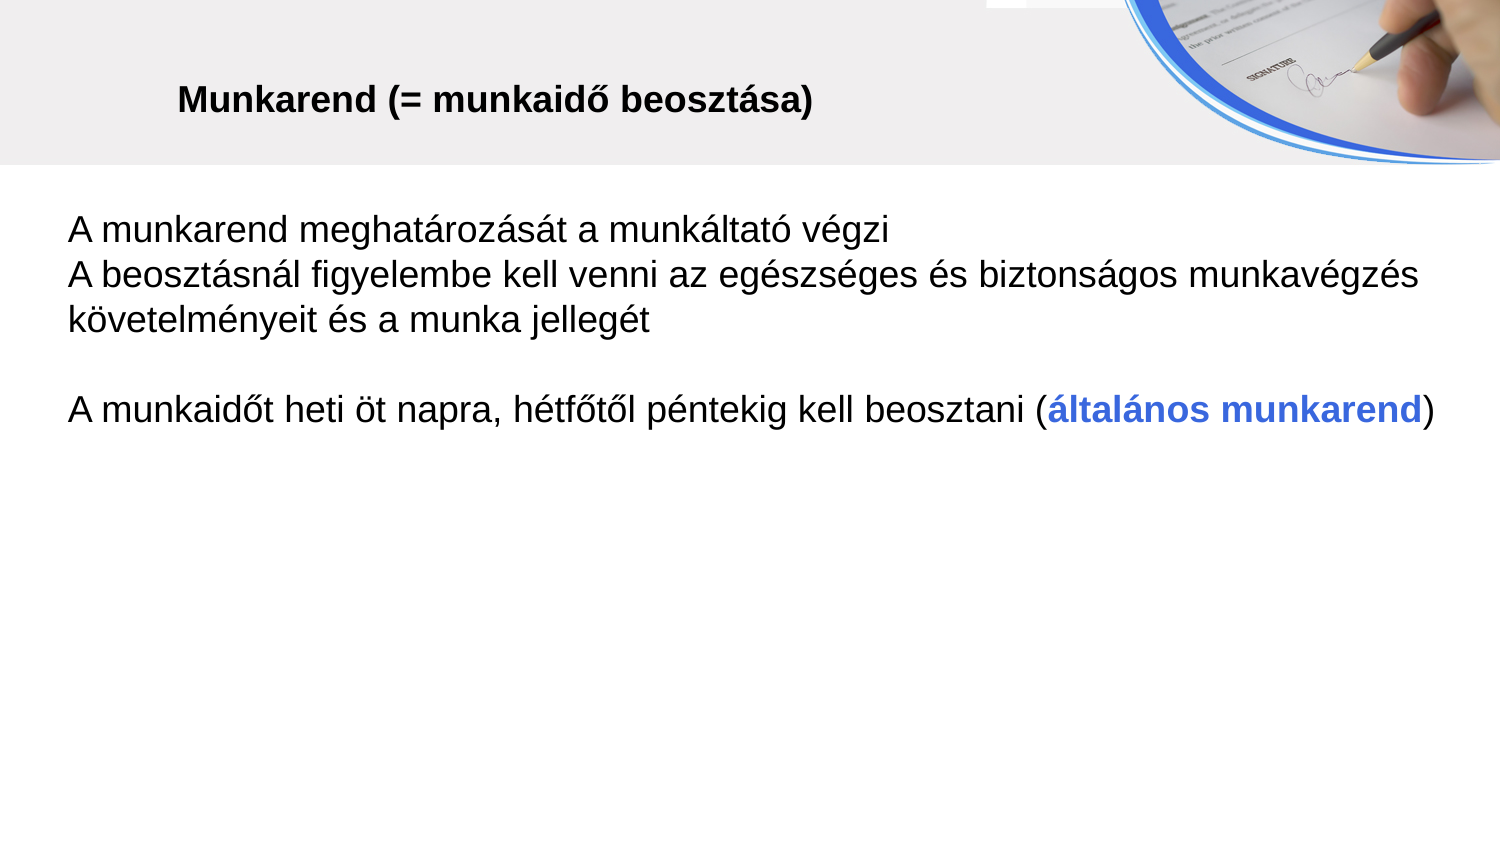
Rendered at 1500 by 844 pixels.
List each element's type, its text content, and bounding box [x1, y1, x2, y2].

text_box A munkarend meghatározását a munkáltató végzi A beosztásnál figyelembe kell venni az egészséges és biztonságos munkavégzés követelményeit és a munka jellegét A munkaidőt heti öt napra, hétfőtől péntekig kell beosztani (általános munkarend) [53, 197, 1459, 483]
text_box Munkarend (= munkaidő beosztása) [162, 67, 840, 128]
picture [0, 0, 1500, 844]
